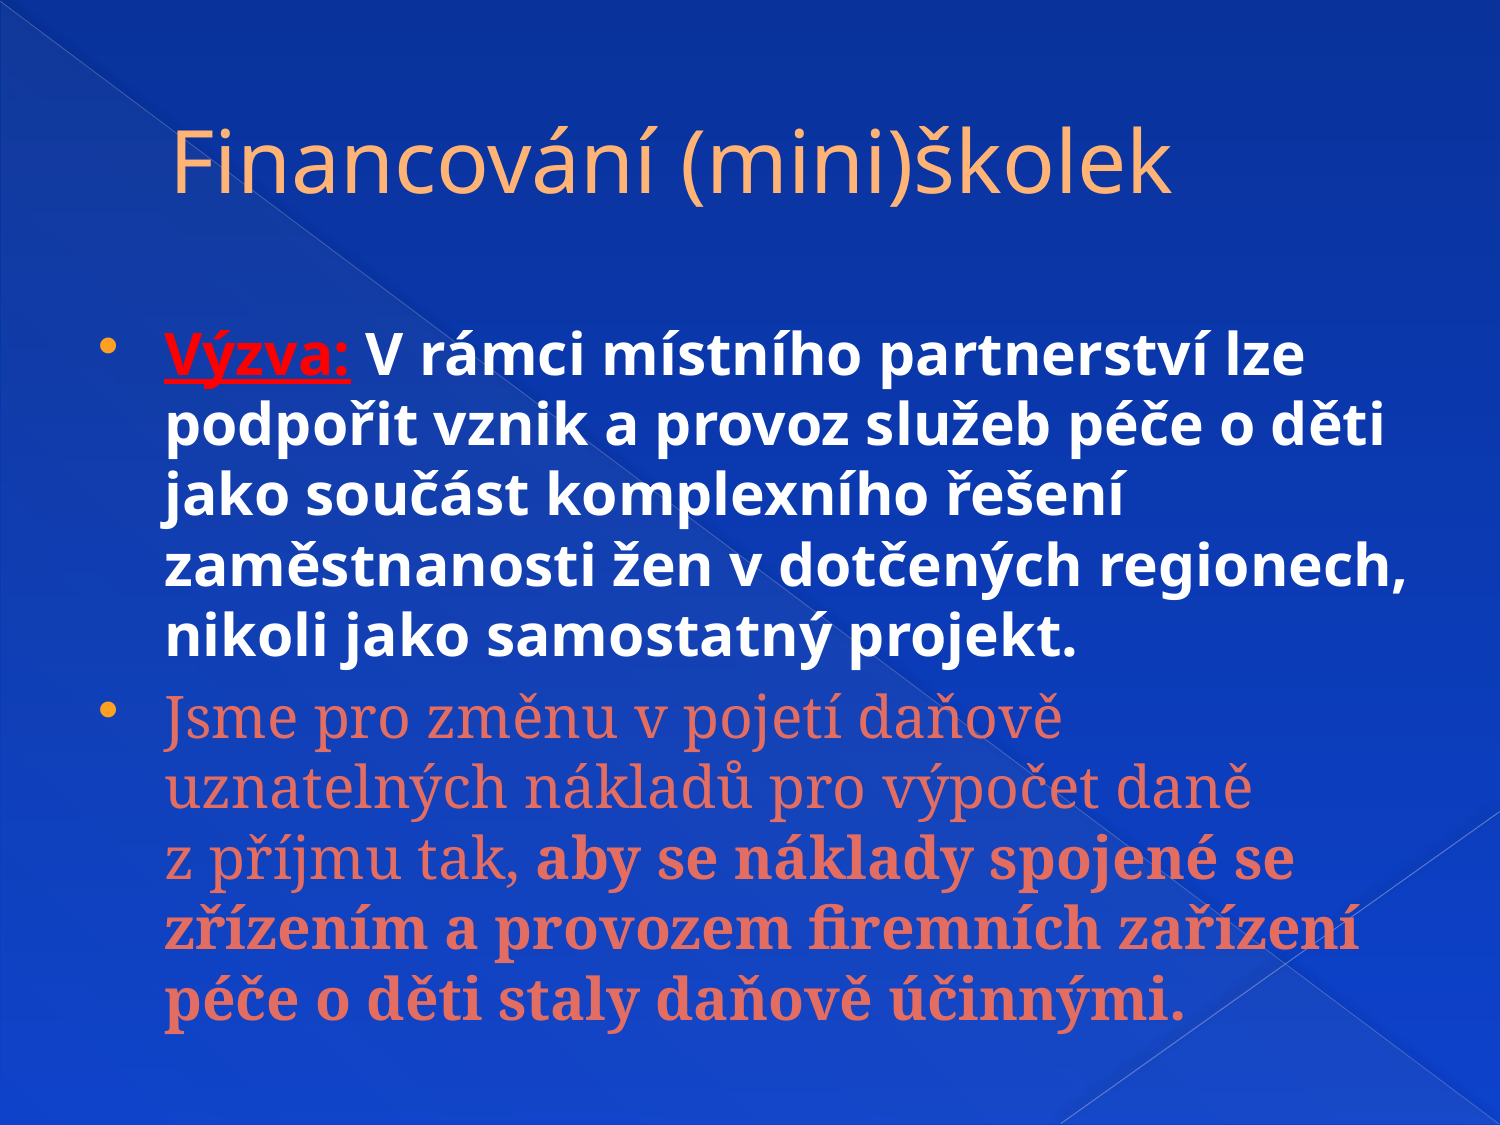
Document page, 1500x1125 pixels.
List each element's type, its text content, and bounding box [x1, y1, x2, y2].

title Financování (mini)školek [75, 43, 1425, 274]
list Výzva: V rámci místního partnerství lze podpořit vznik a provoz služeb péče o děti jako součást komplexního řešení zaměstnanosti žen v dotčených regionech, nikoli jako samostatný projekt. Jsme pro změnu v pojetí daňově uznatelných nákladů pro výpočet daně z příjmu tak, aby se náklady spojené se zřízením a provozem firemních zařízení péče o děti staly daňově účinnými. [75, 308, 1425, 1059]
